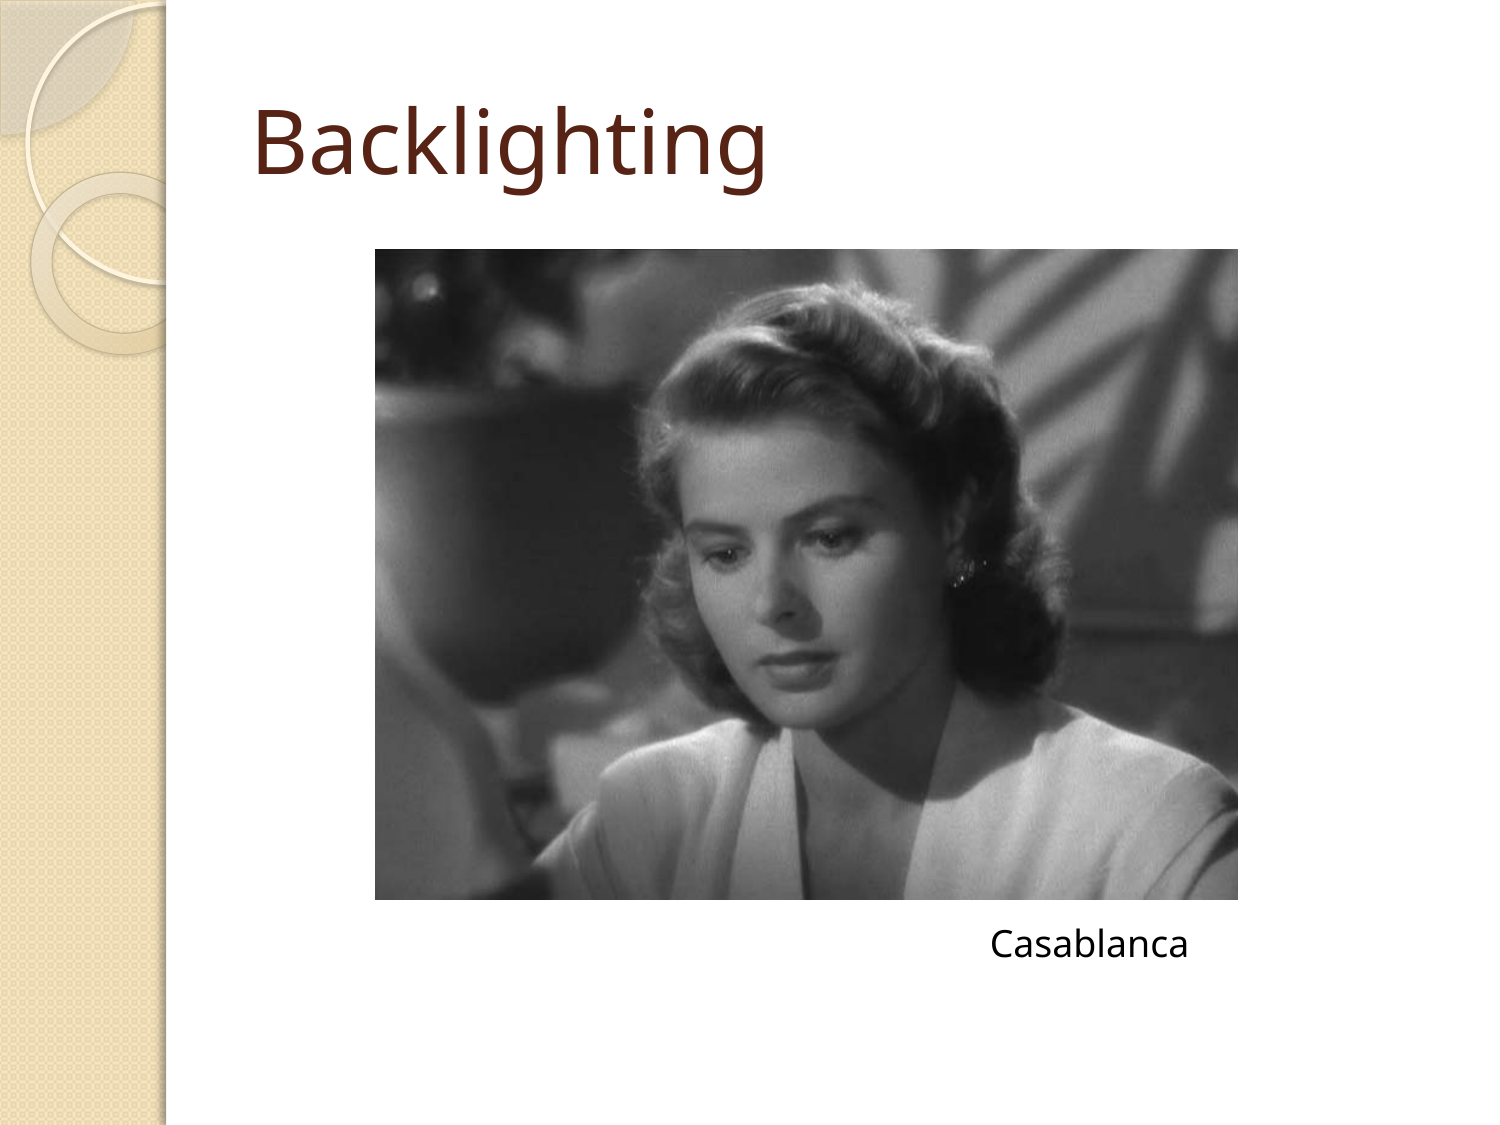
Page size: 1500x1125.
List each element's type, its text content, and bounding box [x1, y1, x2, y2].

picture [374, 249, 1238, 901]
text_box Casablanca [975, 912, 1250, 973]
title Backlighting [235, 45, 1466, 233]
